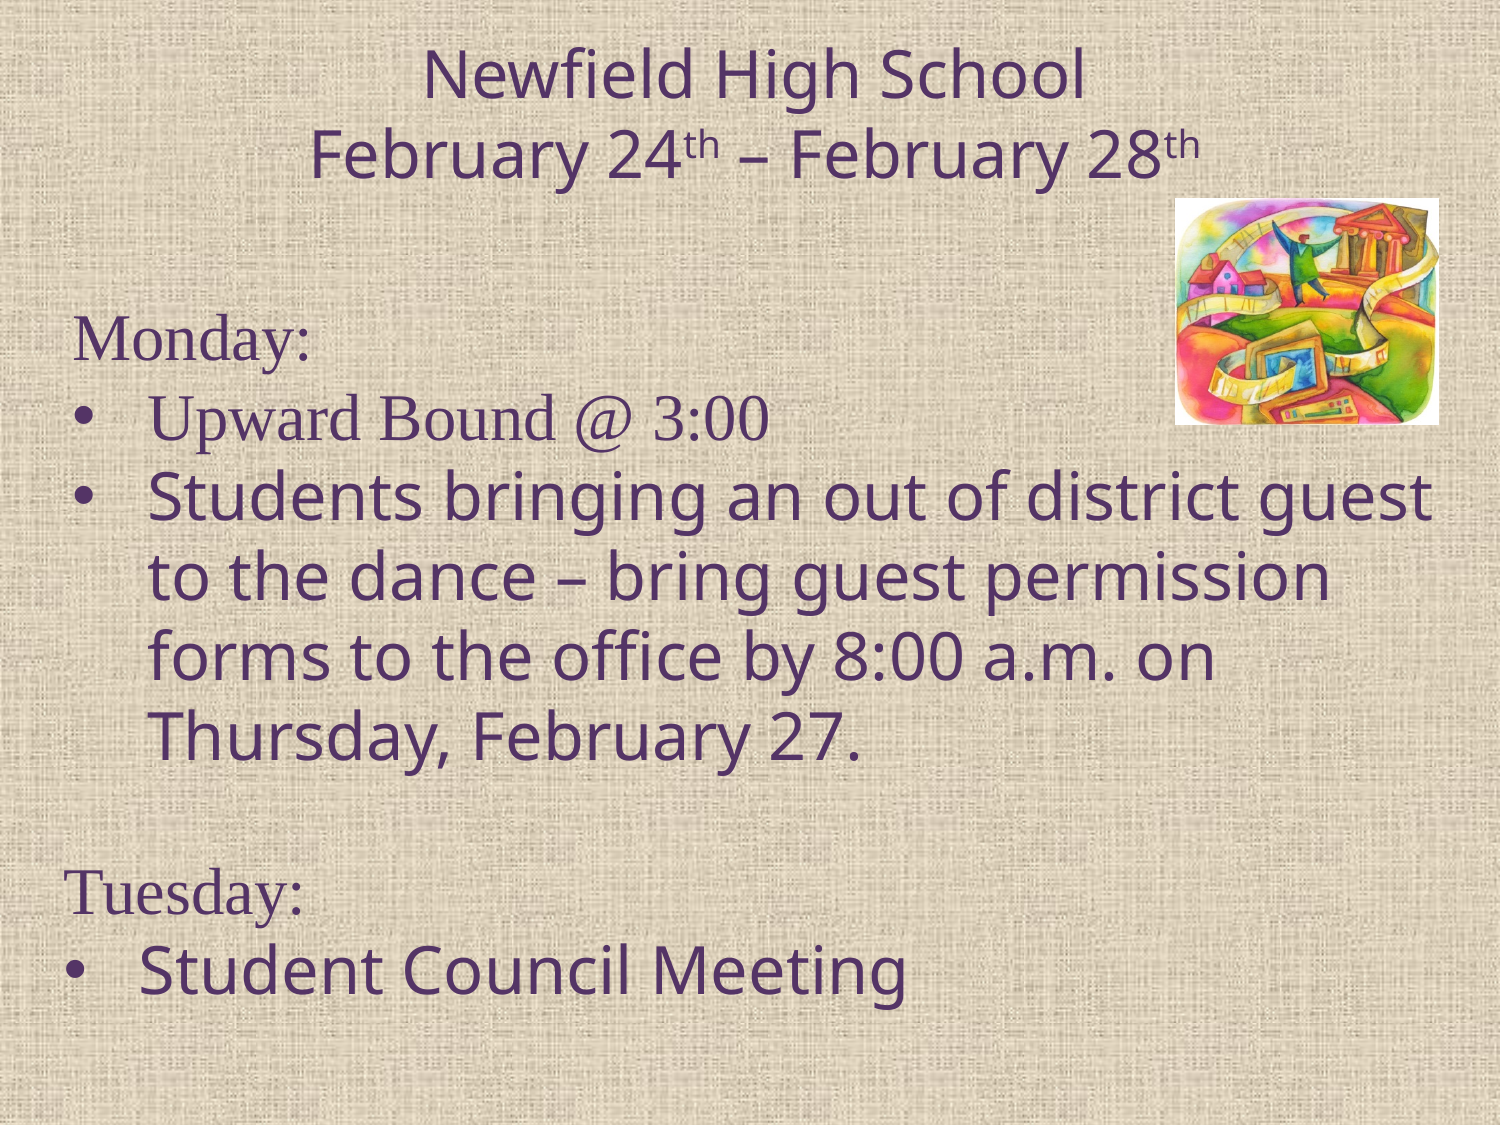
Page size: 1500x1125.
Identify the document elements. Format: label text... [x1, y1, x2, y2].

text_box [51, 22, 1364, 148]
text_box Newfield High School February 24th – February 28th [293, 24, 1217, 200]
text_box Tuesday: Student Council Meeting [48, 840, 1487, 1016]
picture [0, 0, 1500, 1125]
text_box Monday: Upward Bound @ 3:00 Students bringing an out of district guest to the dance – bring guest permission forms to the office by 8:00 a.m. on Thursday, February 27. [57, 286, 1495, 782]
